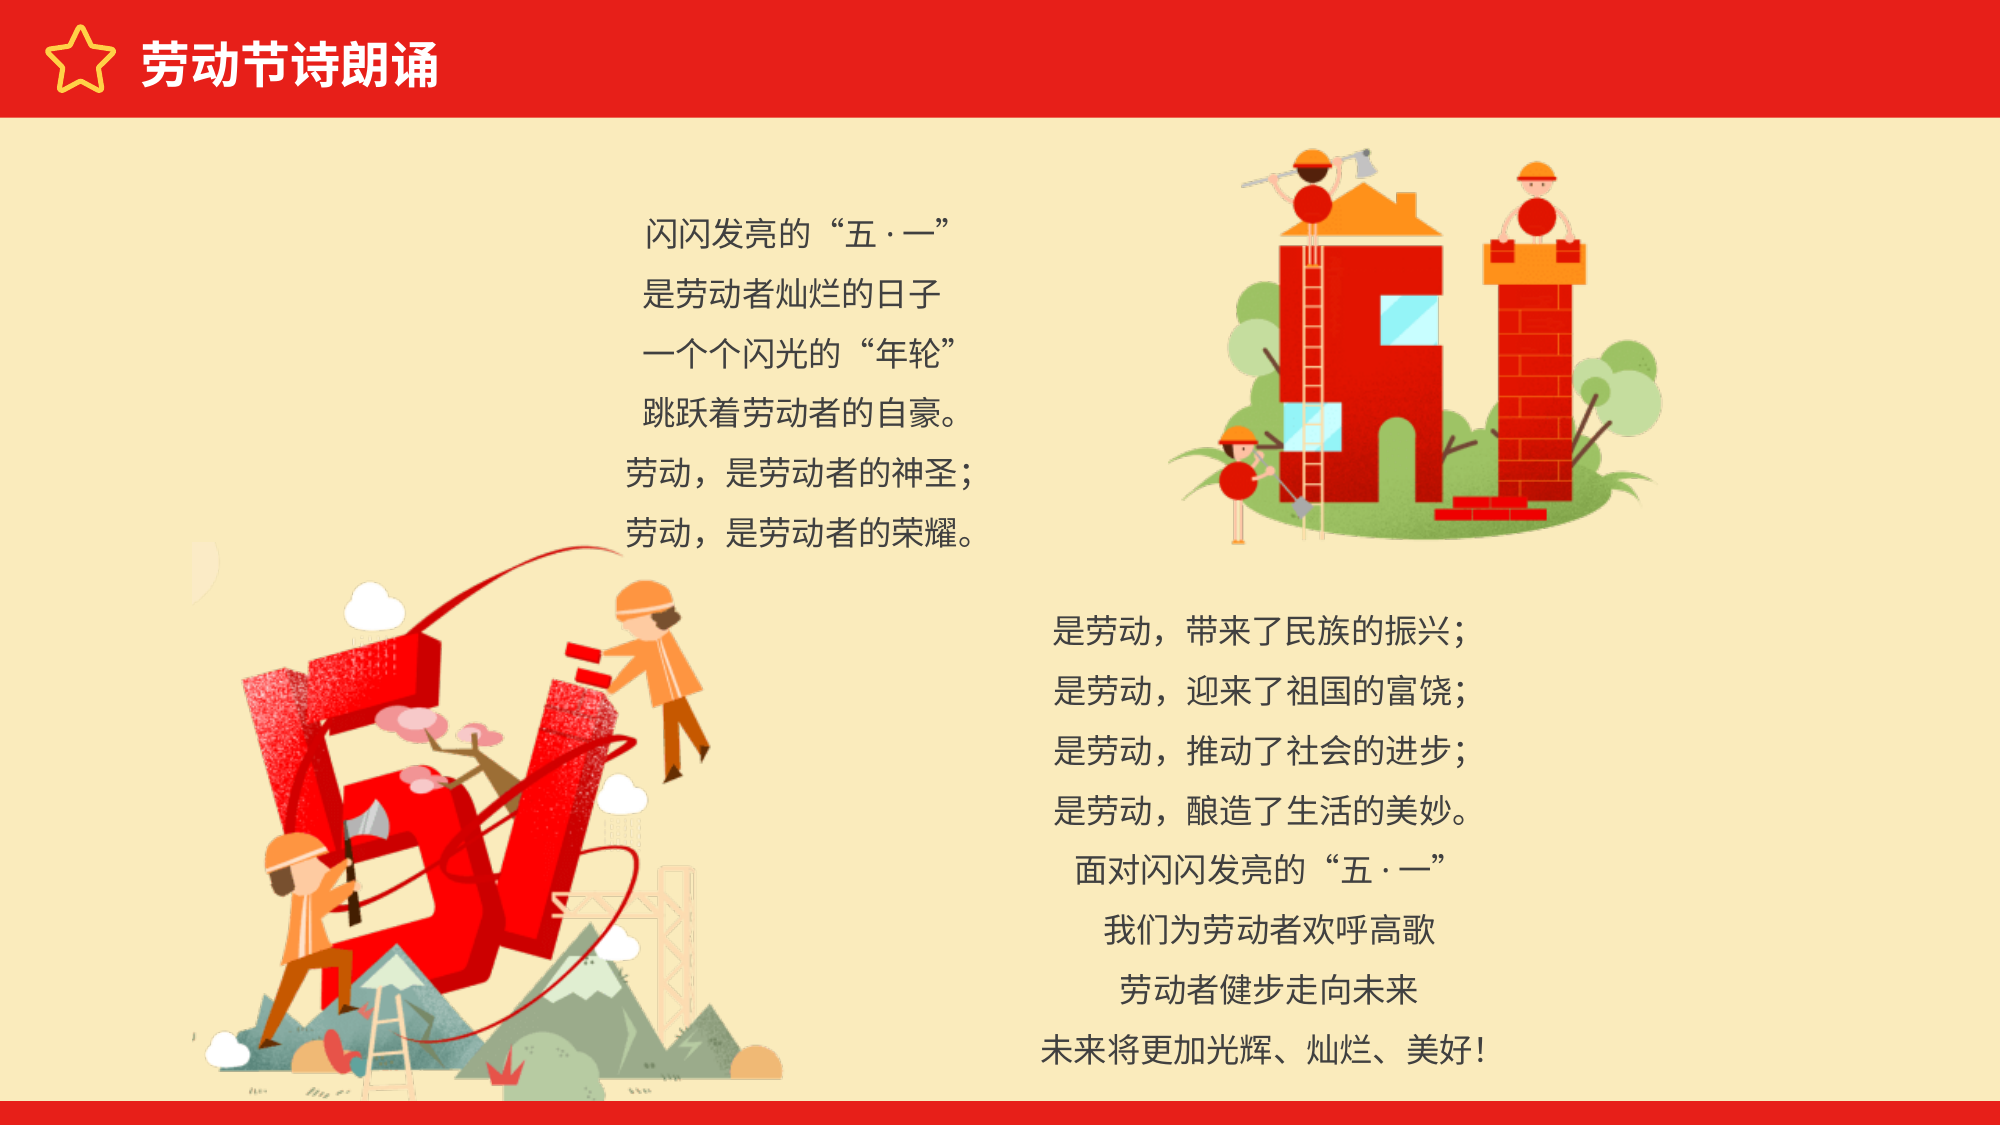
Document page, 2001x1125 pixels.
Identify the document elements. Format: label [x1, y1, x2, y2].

text_box [0, 0, 2000, 1125]
picture [1168, 102, 1702, 593]
